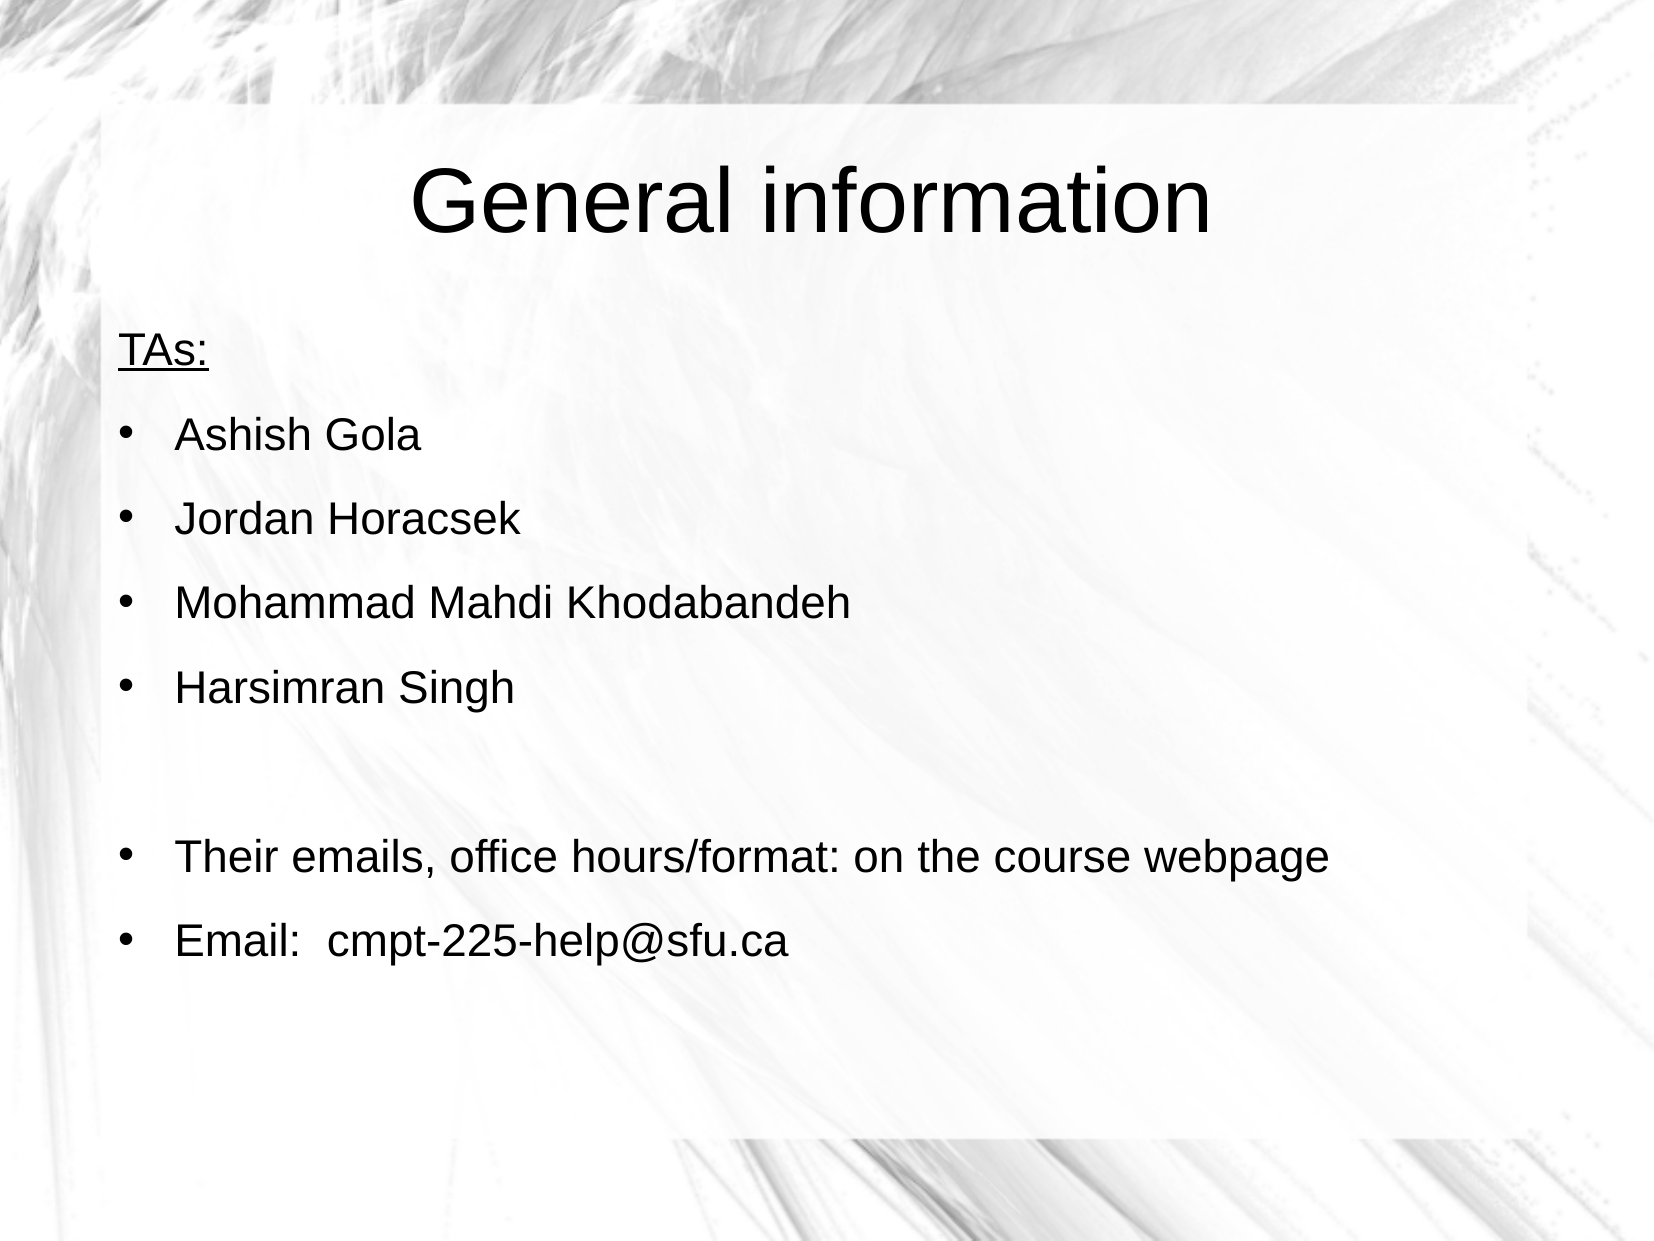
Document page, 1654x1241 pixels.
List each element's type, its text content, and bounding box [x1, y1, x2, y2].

picture [0, 0, 1654, 1241]
title General information [118, 112, 1506, 281]
list TAs: Ashish Gola Jordan Horacsek Mohammad Mahdi Khodabandeh Harsimran Singh Their emails, office hours/format: on the course webpage Email: cmpt-225-help@sfu.ca [118, 319, 1571, 1149]
